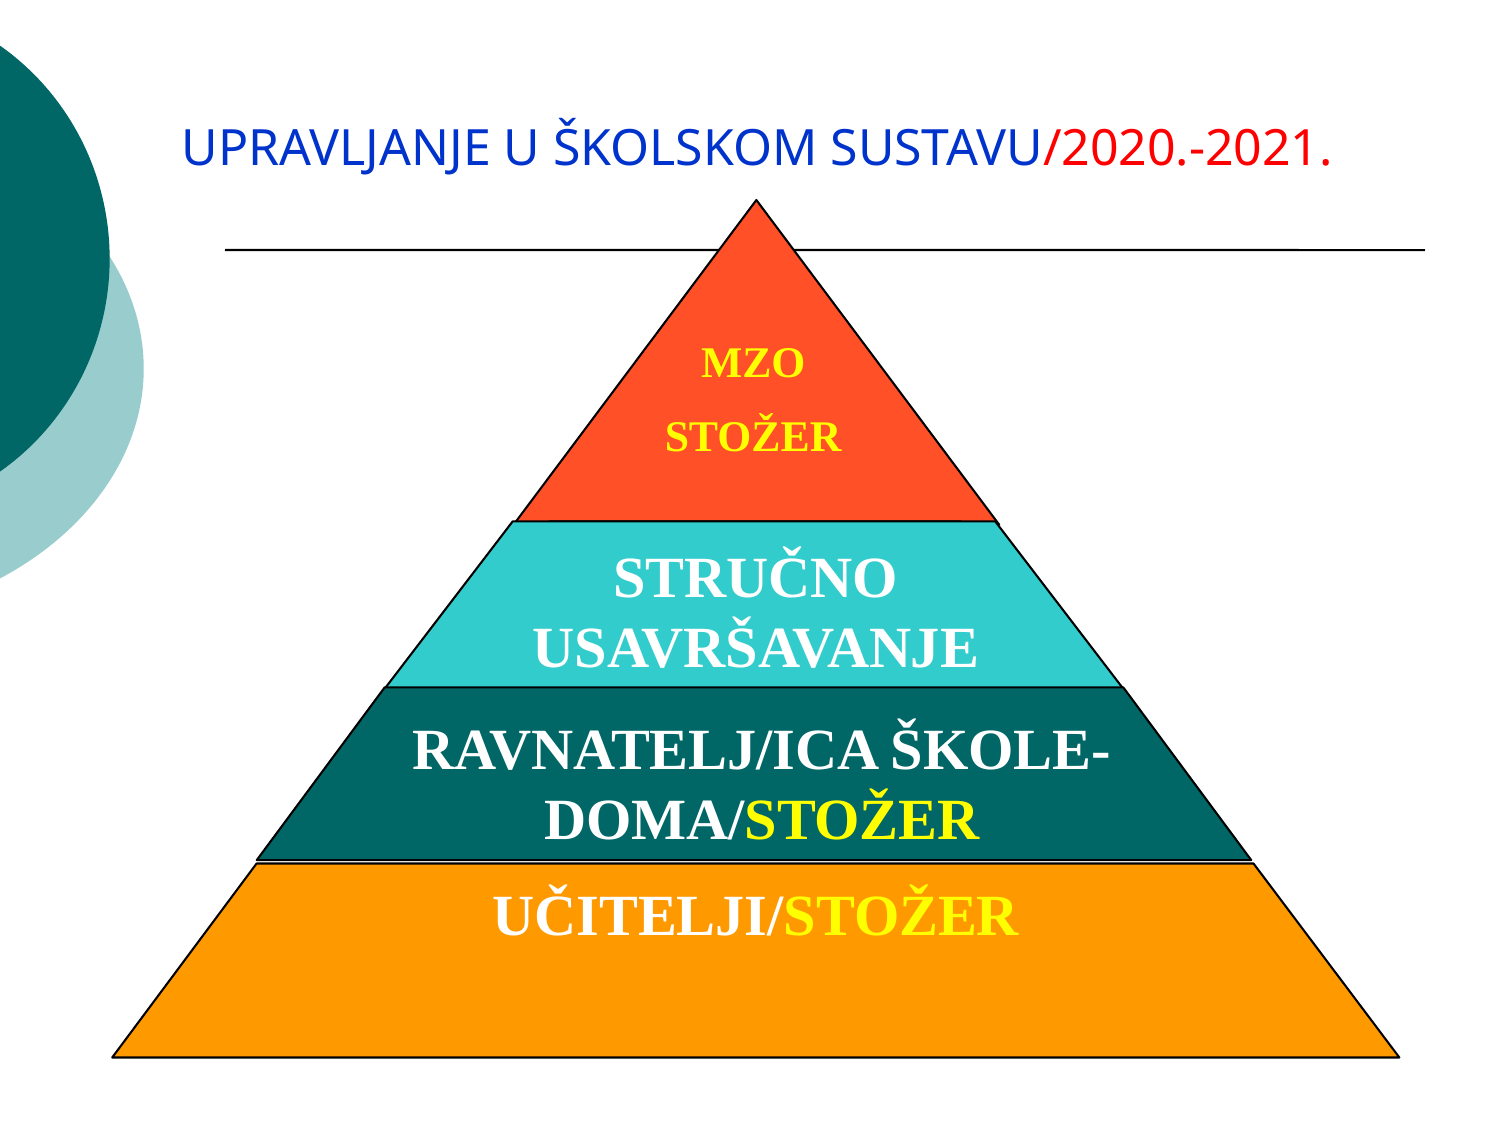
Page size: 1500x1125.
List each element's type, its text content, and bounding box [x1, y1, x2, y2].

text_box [256, 687, 1252, 861]
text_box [384, 521, 1124, 685]
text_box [513, 199, 1000, 519]
text_box UPRAVLJANJE U ŠKOLSKOM SUSTAVU/2020.-2021. [64, 66, 1450, 225]
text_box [111, 863, 1400, 1071]
